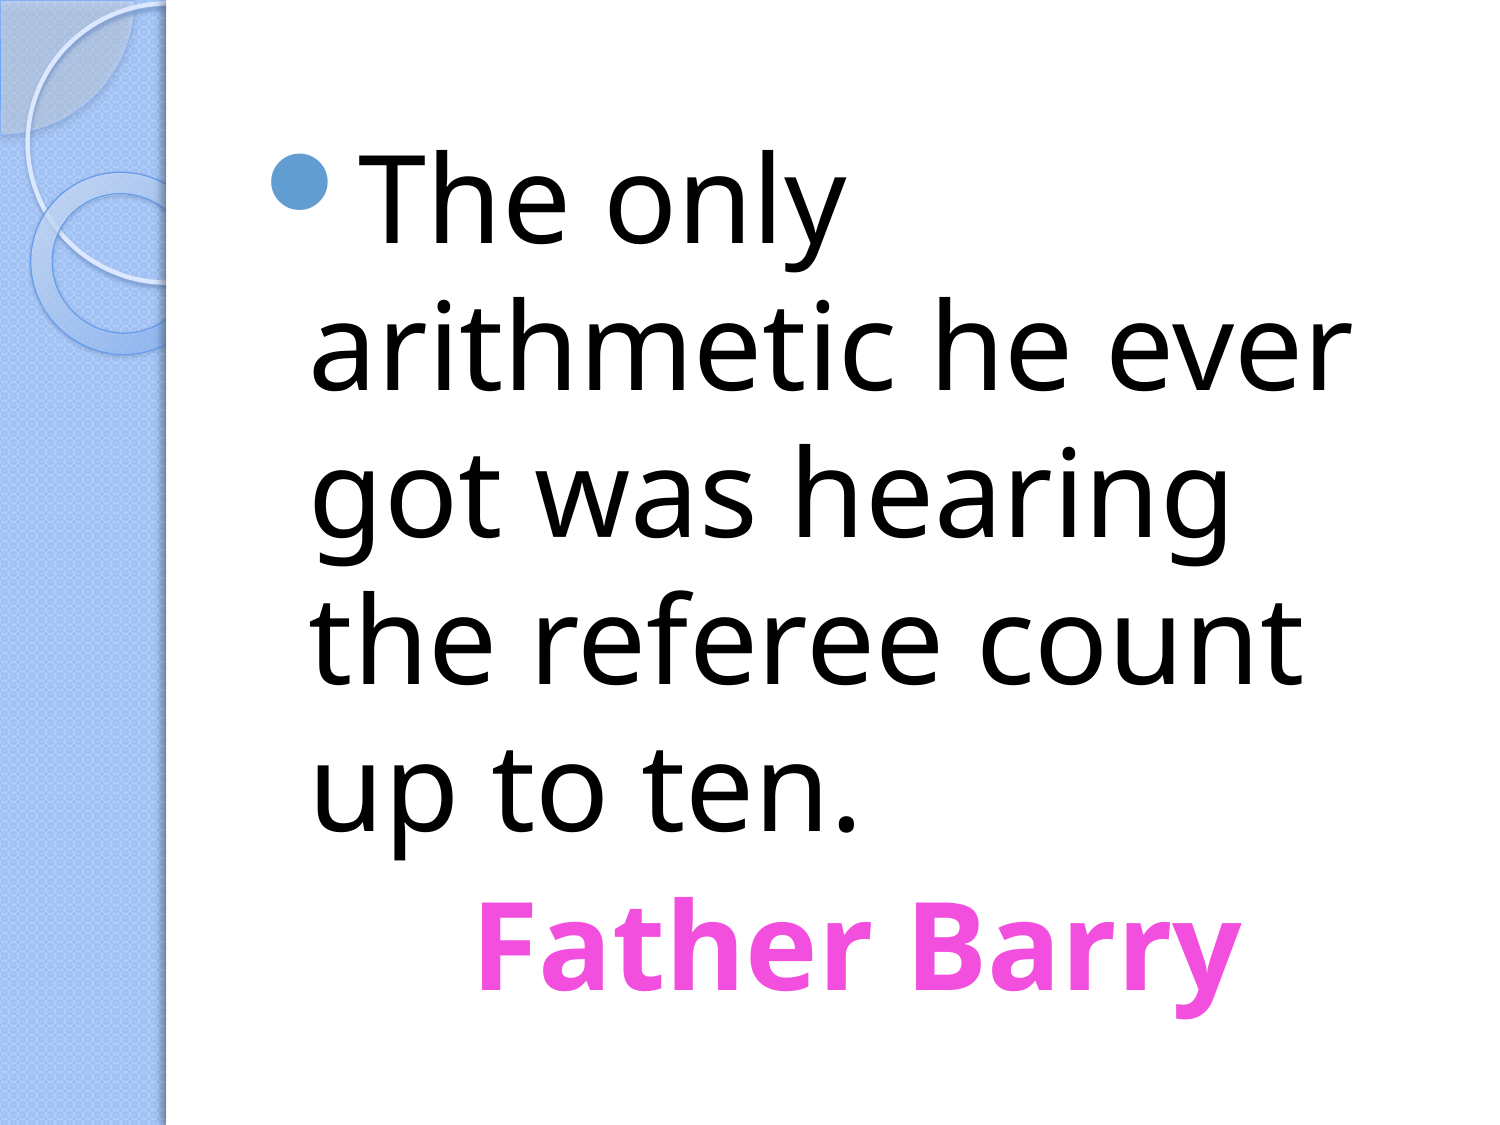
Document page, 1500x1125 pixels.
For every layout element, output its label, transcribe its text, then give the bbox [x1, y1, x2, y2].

list The only arithmetic he ever got was hearing the referee count up to ten. Father Barry [235, 113, 1466, 1025]
